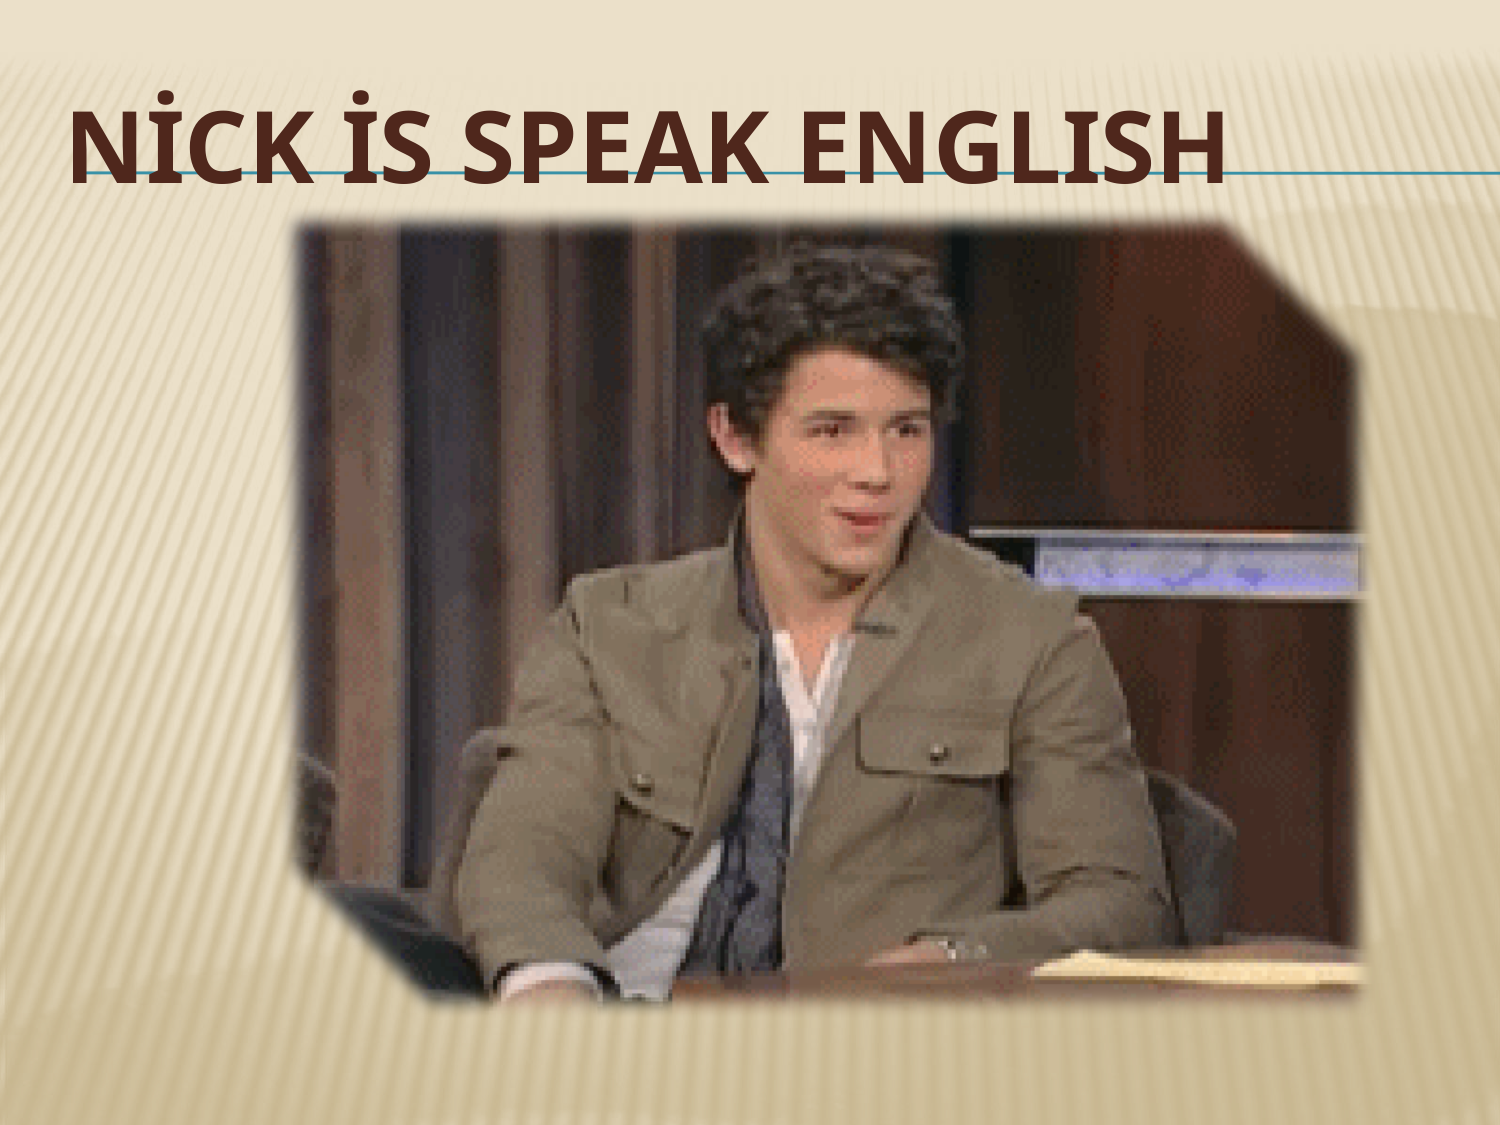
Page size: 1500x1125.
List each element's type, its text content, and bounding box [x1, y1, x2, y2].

title NİCK İS SPEAK ENGLISH [50, 75, 1475, 213]
picture [278, 205, 1377, 1019]
